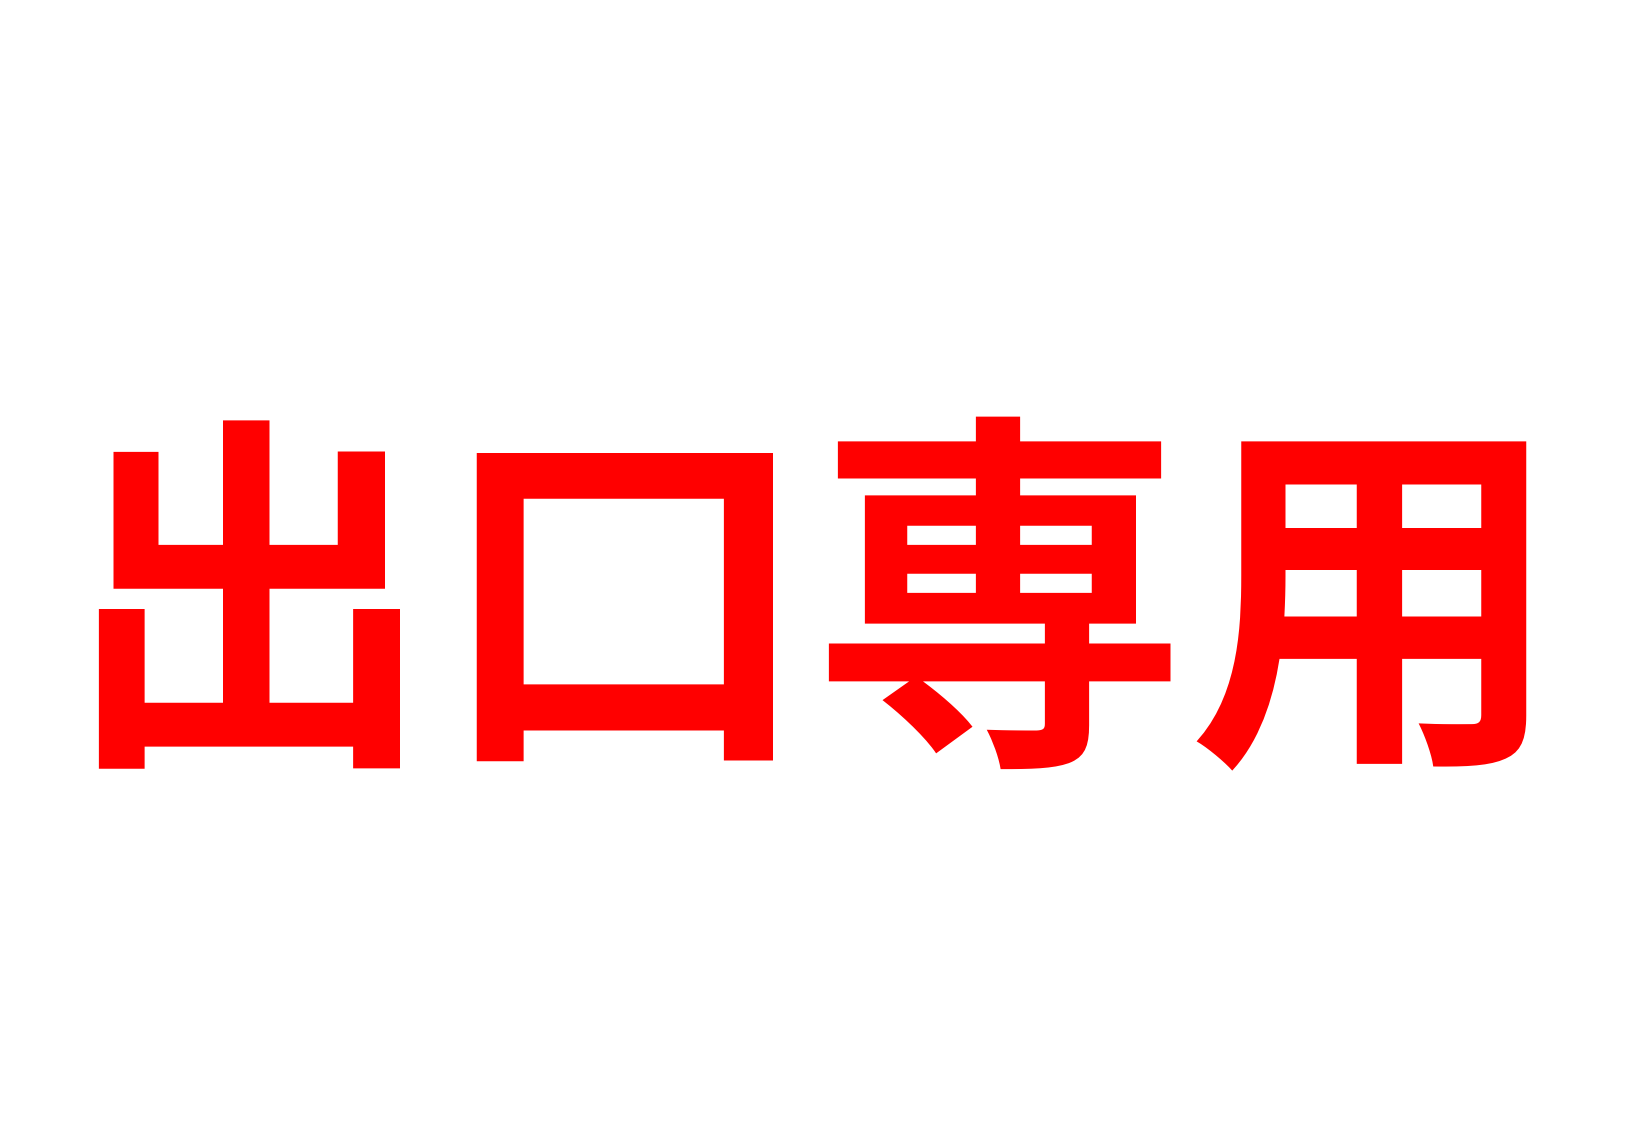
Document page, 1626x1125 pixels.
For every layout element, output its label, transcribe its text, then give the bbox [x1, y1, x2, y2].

text_box 出口専用 [0, 353, 1625, 818]
